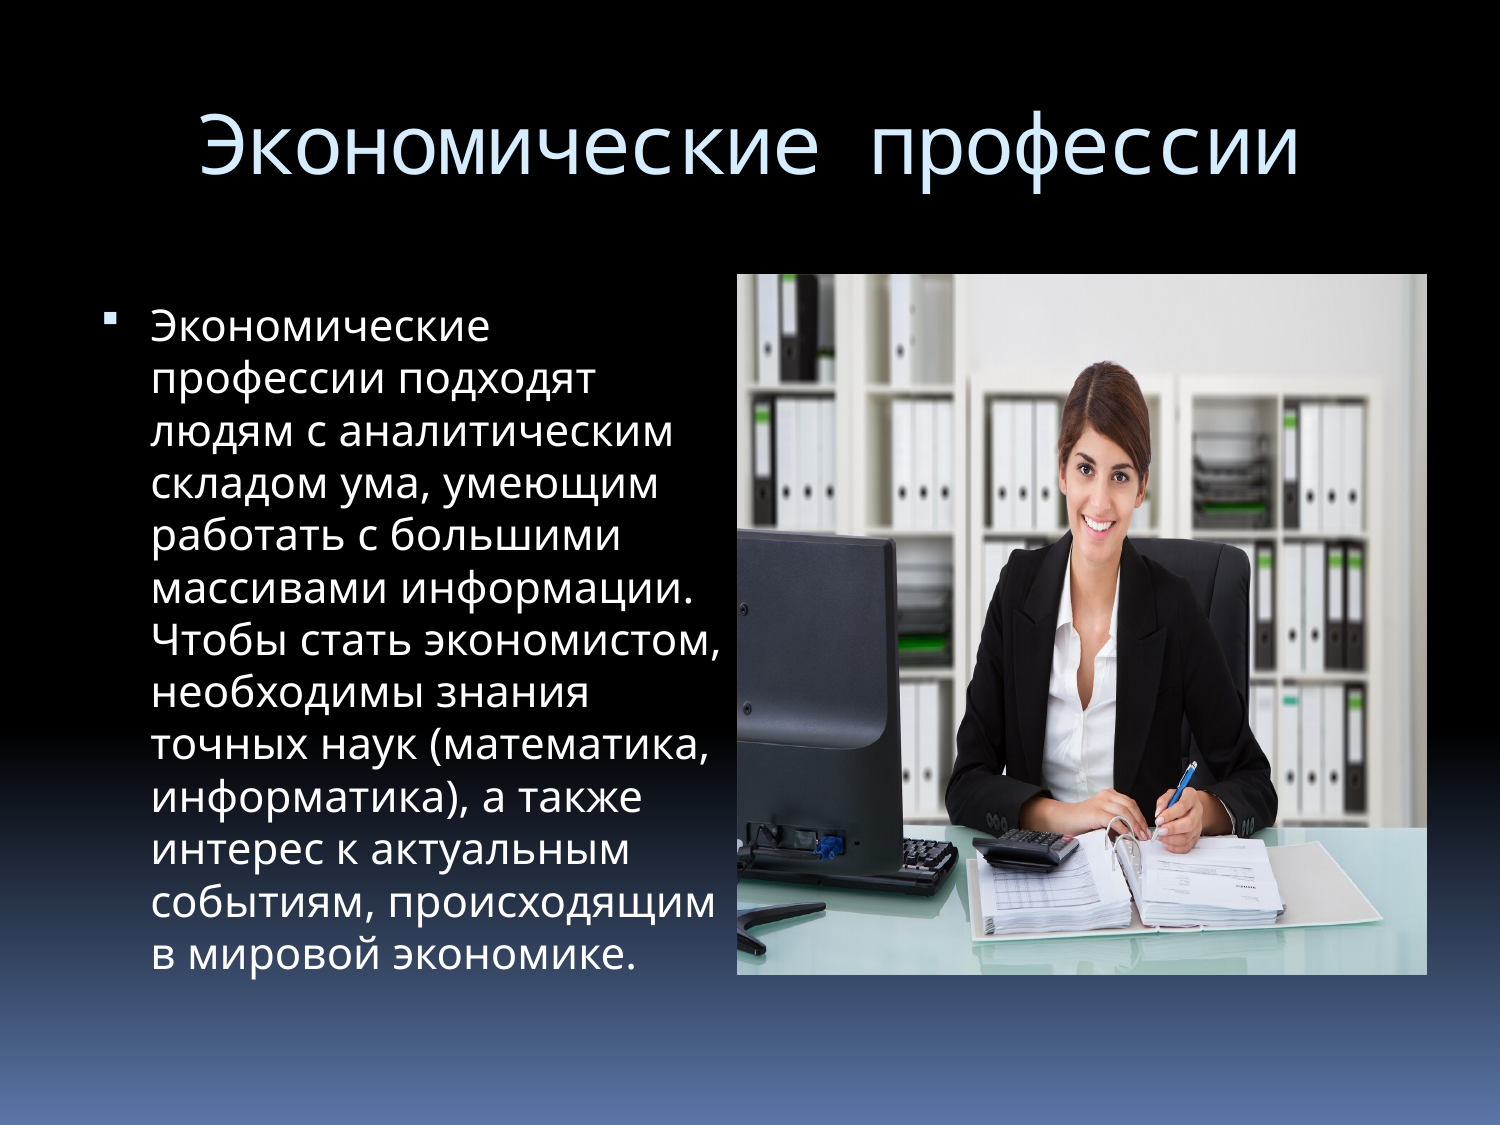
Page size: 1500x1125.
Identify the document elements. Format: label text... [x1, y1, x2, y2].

title Экономические профессии [75, 83, 1425, 234]
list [736, 274, 1427, 976]
list Экономические профессии подходят людям с аналитическим складом ума, умеющим работать с большими массивами информации. Чтобы стать экономистом, необходимы знания точных наук (математика, информатика), а также интерес к актуальным событиям, происходящим в мировой экономике. [76, 290, 739, 1033]
